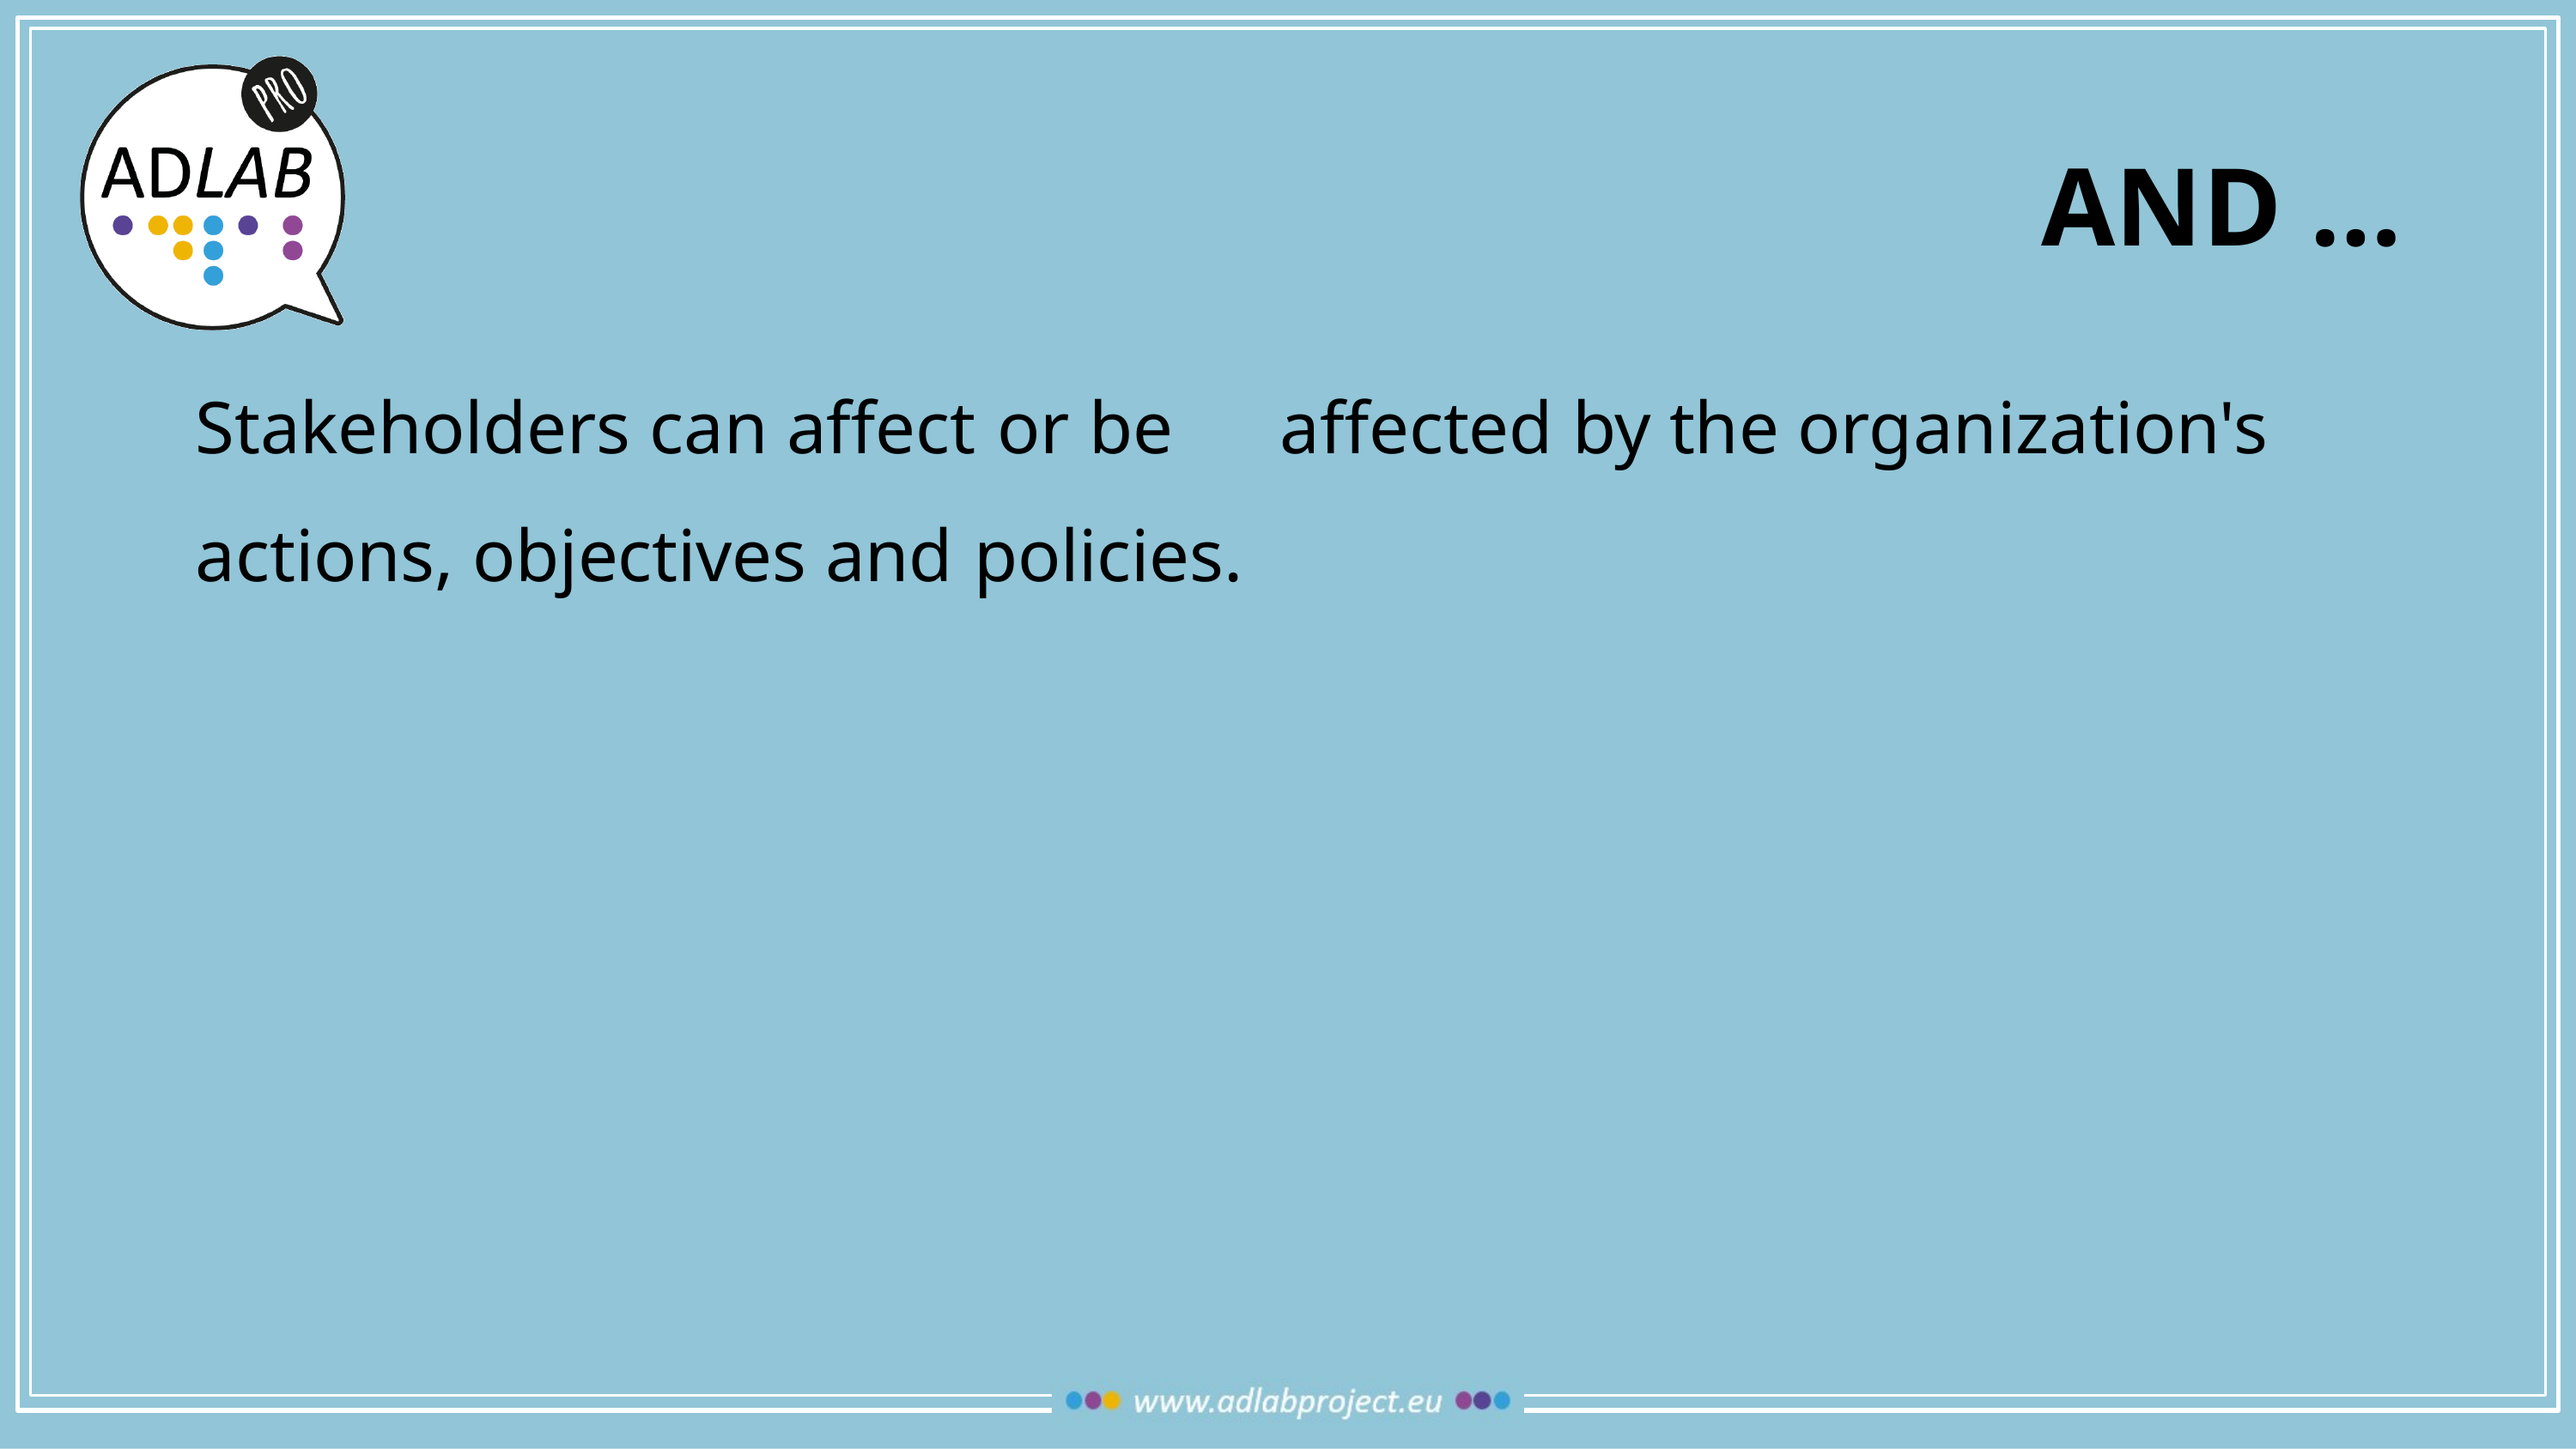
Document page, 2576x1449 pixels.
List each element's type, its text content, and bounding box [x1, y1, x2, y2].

text_box AND … [2039, 136, 2457, 268]
text_box Stakeholders can affect or be affected by the organization's actions, objectives and policies. [193, 336, 2348, 597]
picture [1051, 1378, 1524, 1429]
picture [72, 49, 353, 330]
